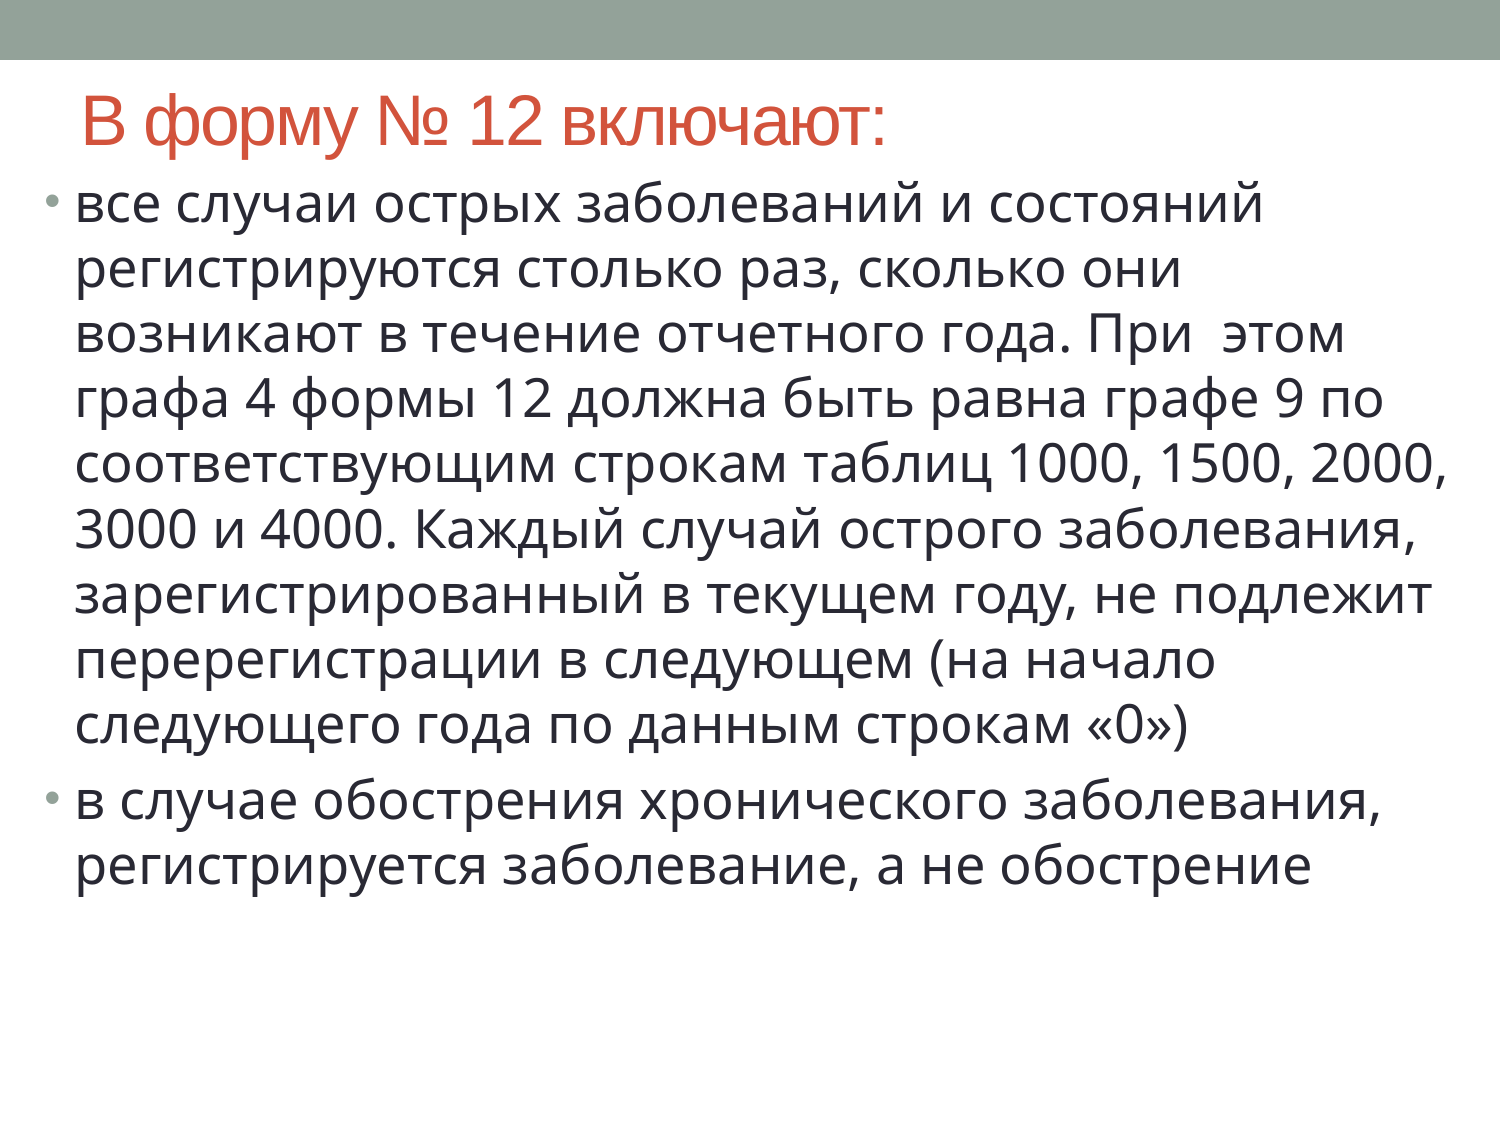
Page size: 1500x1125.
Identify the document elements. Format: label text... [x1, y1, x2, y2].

list все случаи острых заболеваний и состояний регистрируются столько раз, сколько они возникают в течение отчетного года. При этом графа 4 формы 12 должна быть равна графе 9 по соответствующим строкам таблиц 1000, 1500, 2000, 3000 и 4000. Каждый случай острого заболевания, зарегистрированный в текущем году, не подлежит перерегистрации в следующем (на начало следующего года по данным строкам «0») в случае обострения хронического заболевания, регистрируется заболевание, а не обострение [29, 160, 1471, 1094]
title В форму № 12 включают: [64, 66, 1415, 160]
